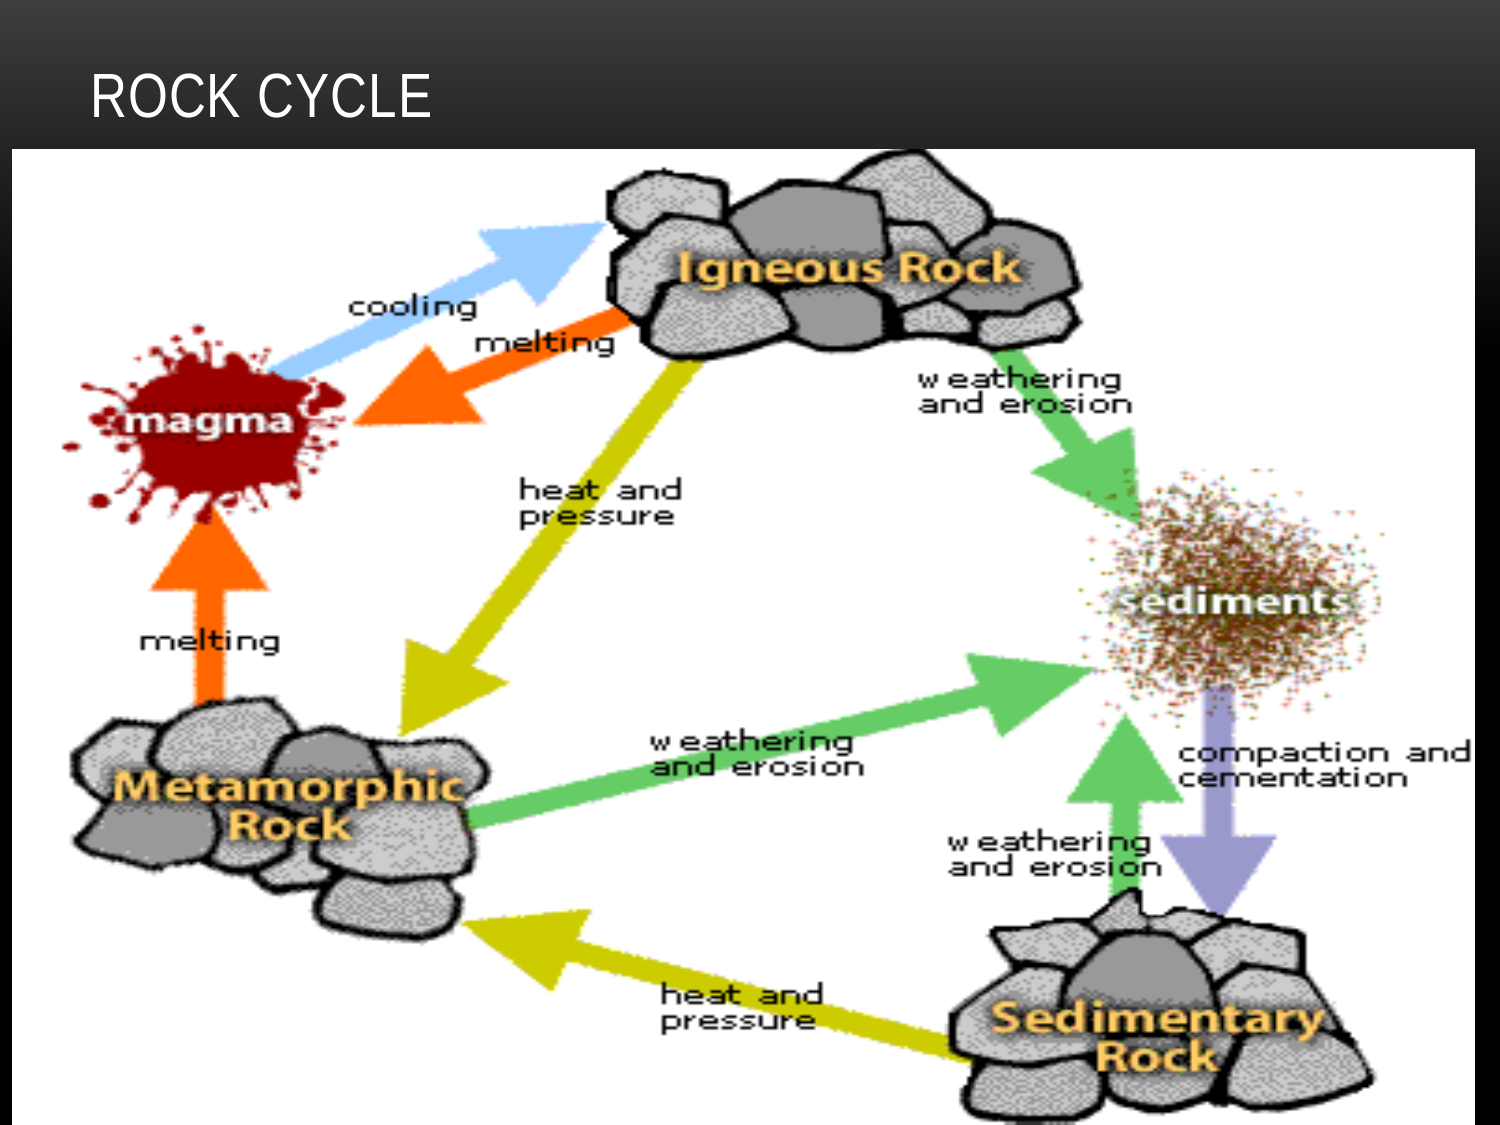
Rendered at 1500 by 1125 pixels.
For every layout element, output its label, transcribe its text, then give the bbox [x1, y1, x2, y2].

title Rock Cycle [75, 0, 1425, 138]
picture [0, 0, 1500, 1125]
